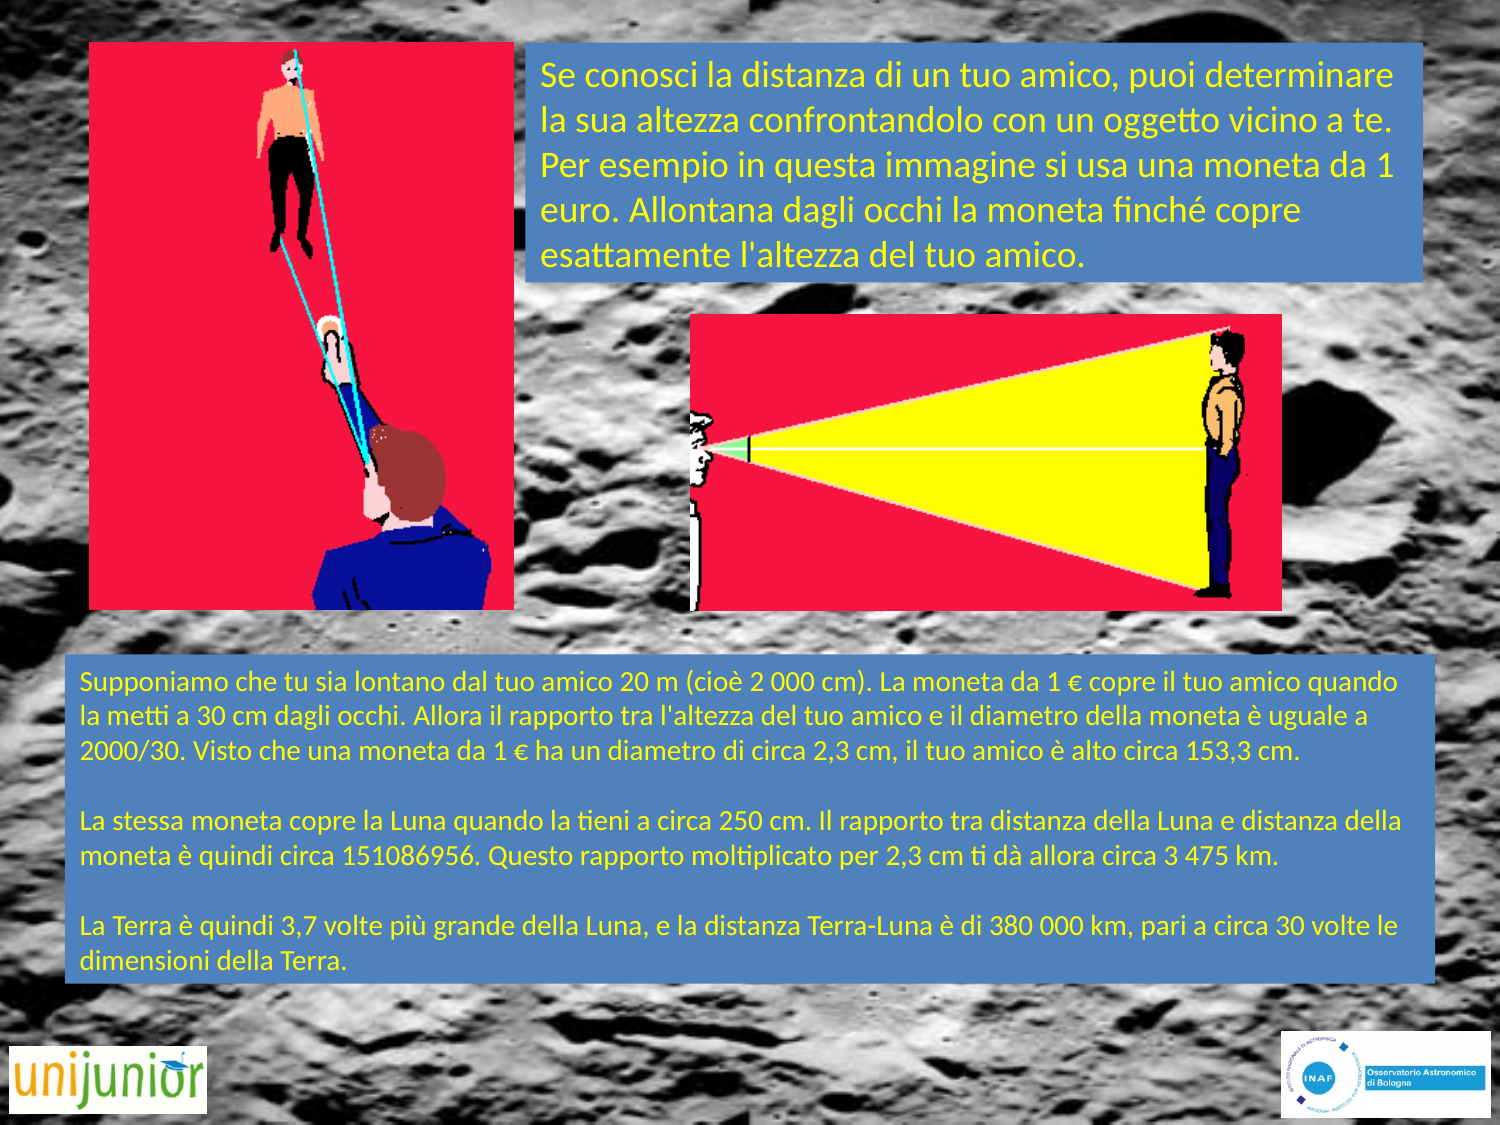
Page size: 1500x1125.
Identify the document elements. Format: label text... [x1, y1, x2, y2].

text_box Supponiamo che tu sia lontano dal tuo amico 20 m (cioè 2 000 cm). La moneta da 1 € copre il tuo amico quando la metti a 30 cm dagli occhi. Allora il rapporto tra l'altezza del tuo amico e il diametro della moneta è uguale a 2000/30. Visto che una moneta da 1 € ha un diametro di circa 2,3 cm, il tuo amico è alto circa 153,3 cm. La stessa moneta copre la Luna quando la tieni a circa 250 cm. Il rapporto tra distanza della Luna e distanza della moneta è quindi circa 151086956. Questo rapporto moltiplicato per 2,3 cm ti dà allora circa 3 475 km. La Terra è quindi 3,7 volte più grande della Luna, e la distanza Terra-Luna è di 380 000 km, pari a circa 30 volte le dimensioni della Terra. [64, 654, 1436, 984]
text_box Se conosci la distanza di un tuo amico, puoi determinare la sua altezza confrontandolo con un oggetto vicino a te. Per esempio in questa immagine si usa una moneta da 1 euro. Allontana dagli occhi la moneta finché copre esattamente l'altezza del tuo amico. [525, 42, 1424, 283]
picture [0, 0, 1500, 1125]
